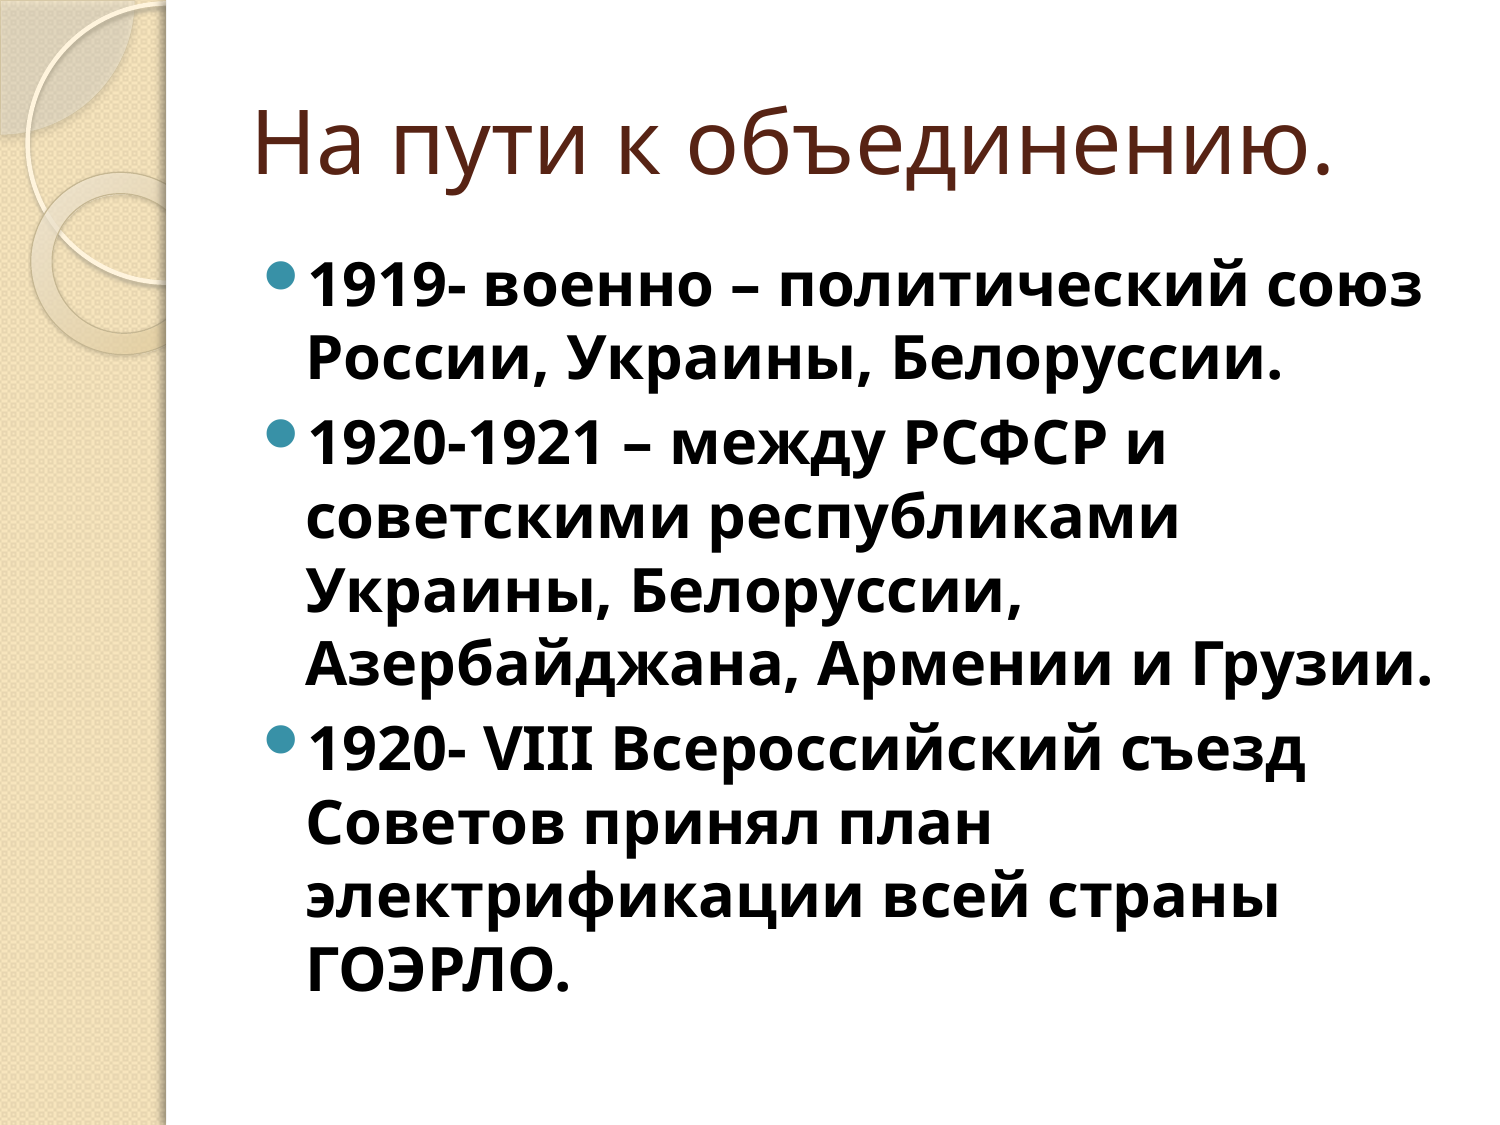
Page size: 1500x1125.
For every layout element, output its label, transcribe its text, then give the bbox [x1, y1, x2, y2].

list 1919- военно – политический союз России, Украины, Белоруссии. 1920-1921 – между РСФСР и советскими республиками Украины, Белоруссии, Азербайджана, Армении и Грузии. 1920- VΙΙΙ Всероссийский съезд Советов принял план электрификации всей страны ГОЭРЛО. [235, 237, 1466, 1025]
title На пути к объединению. [235, 45, 1466, 233]
